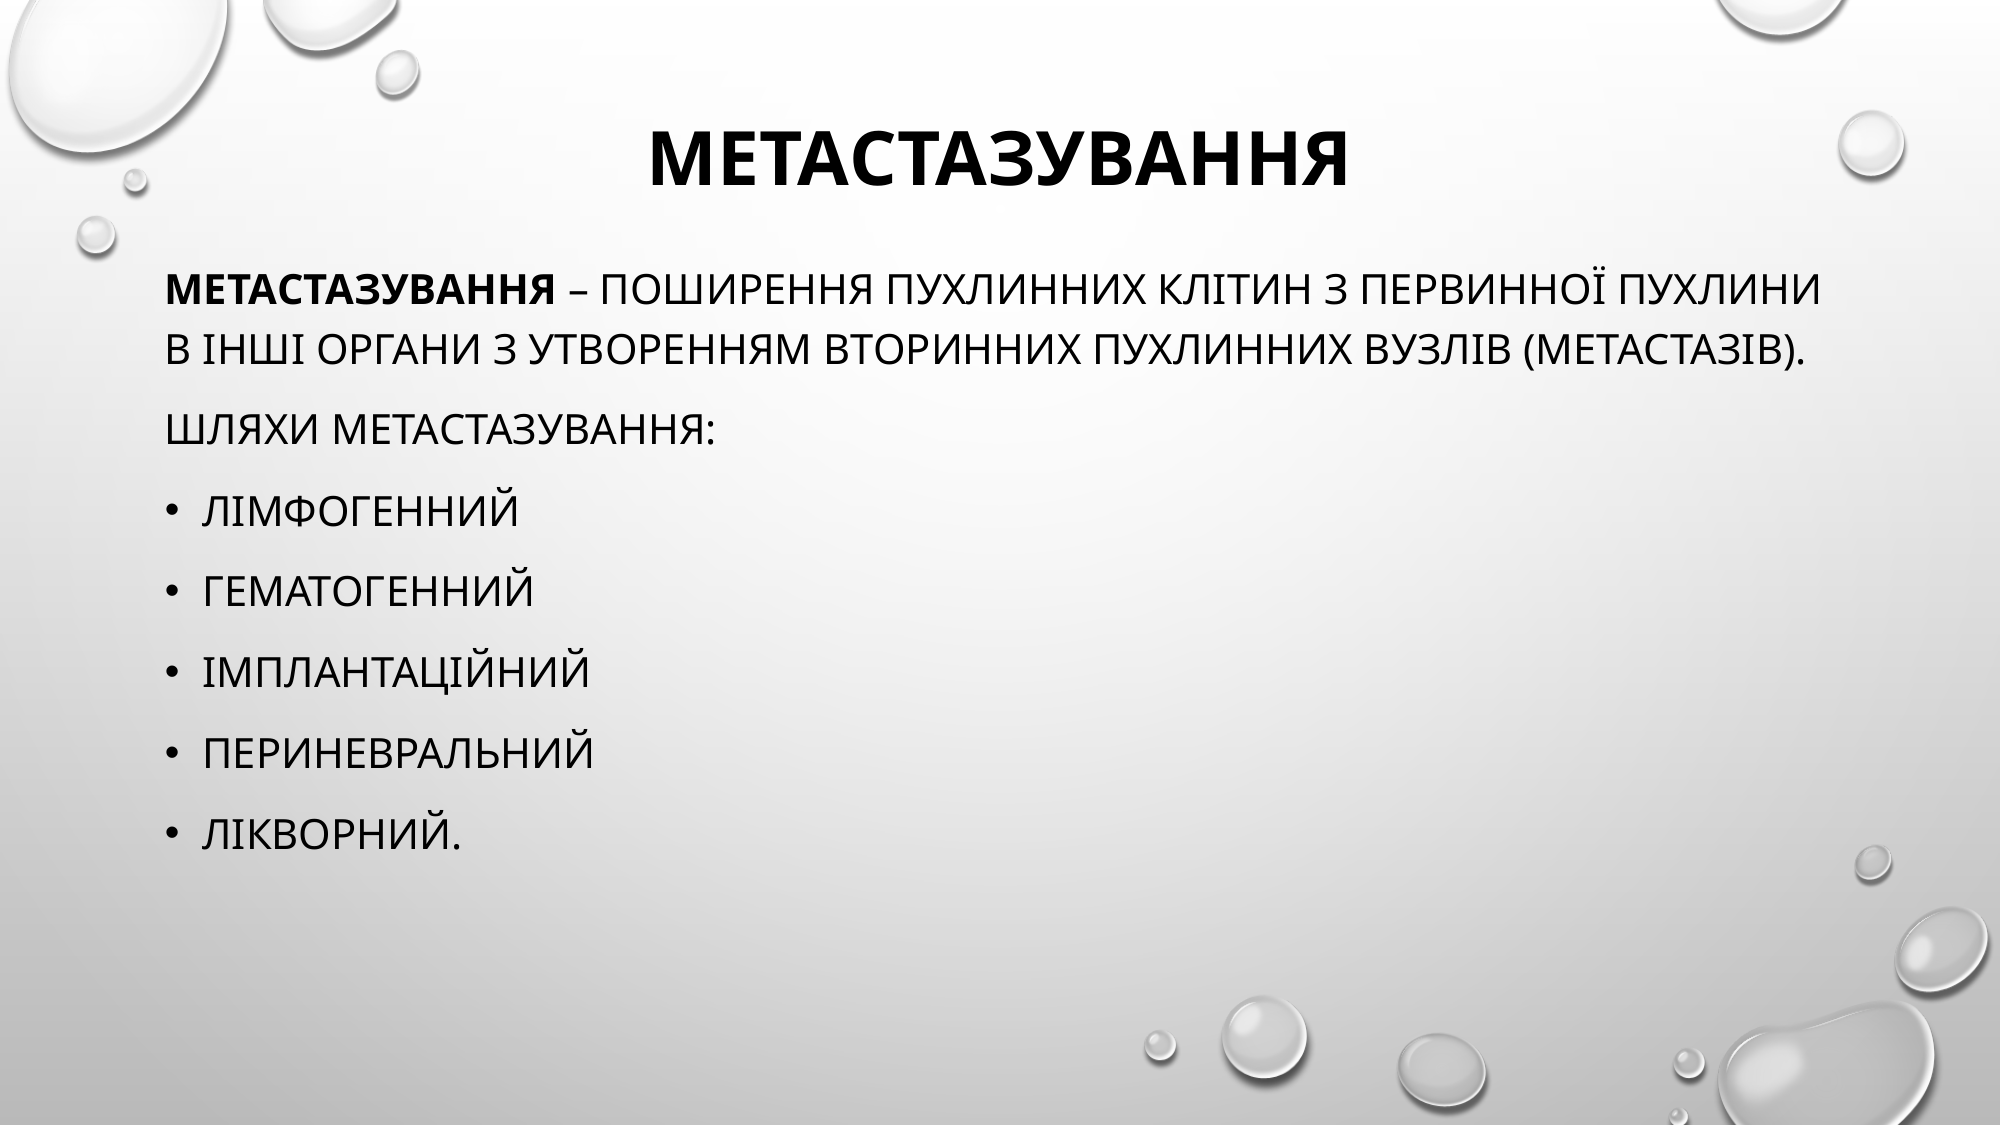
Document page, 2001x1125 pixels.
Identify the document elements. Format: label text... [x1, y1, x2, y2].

picture [0, 0, 2000, 1125]
title Метастазування [149, 101, 1851, 222]
list Метастазування – поширення пухлинних клітин з первинної пухлини в інші органи з утворенням вторинних пухлинних вузлів (метастазів). Шляхи метастазування: Лімфогенний Гематогенний Імплантаційний Периневральний Лікворний. [149, 245, 1850, 950]
